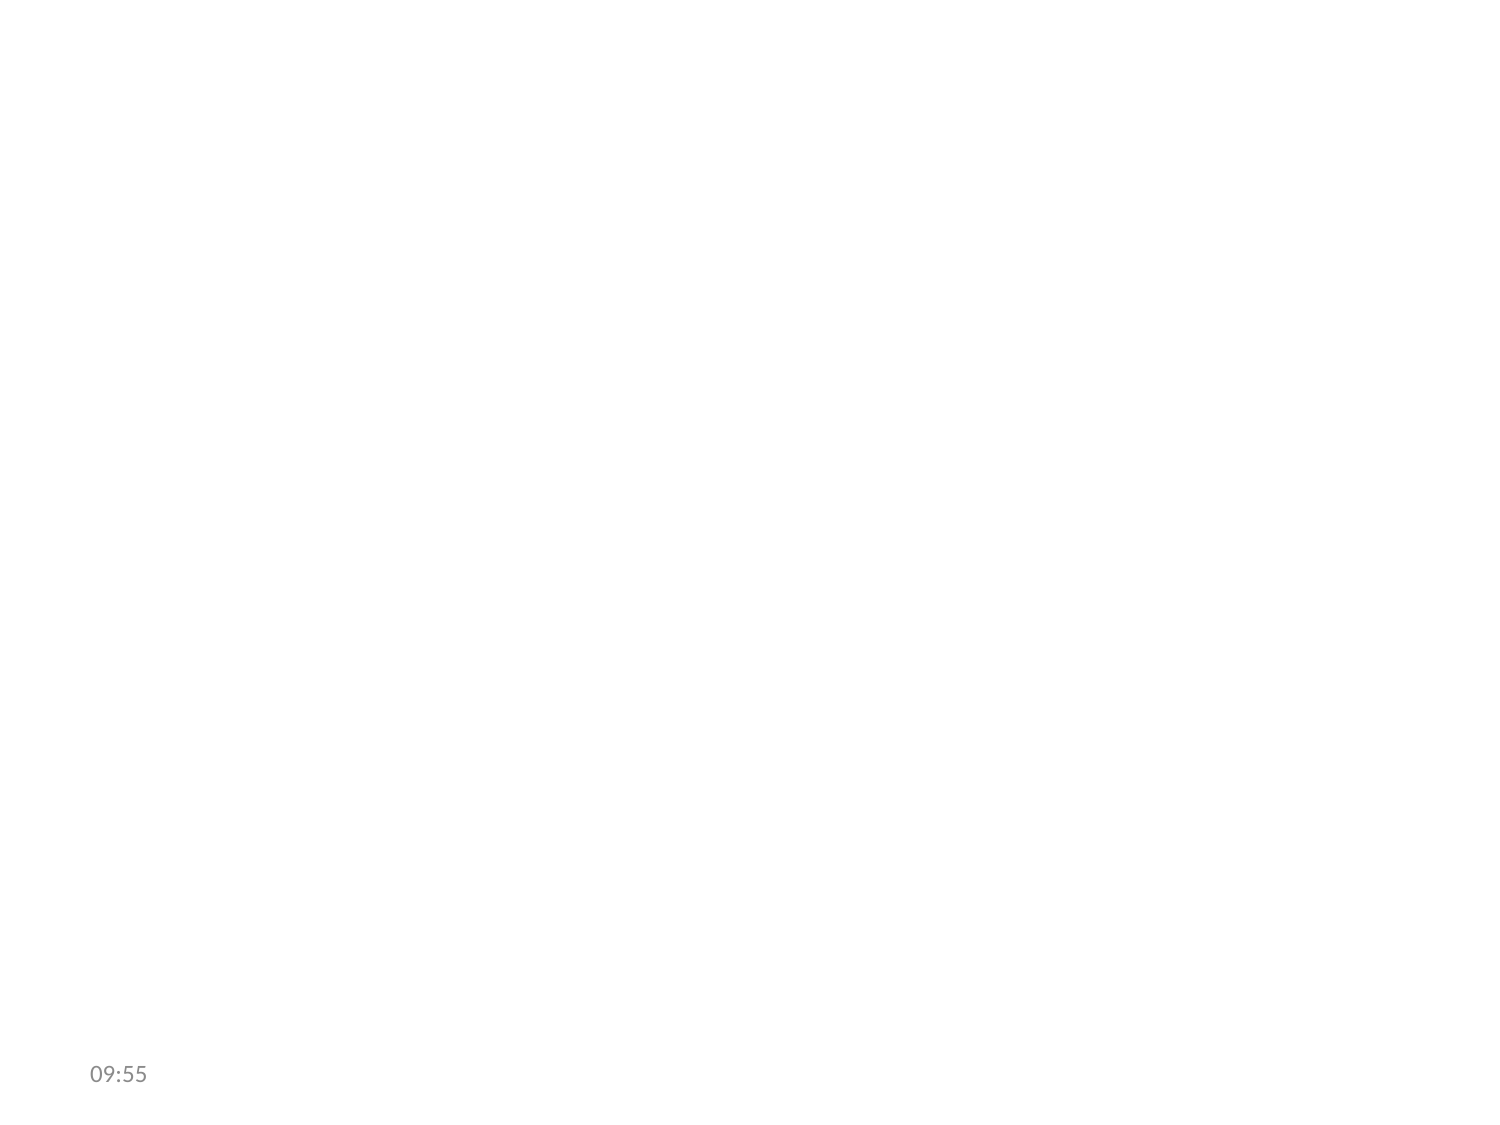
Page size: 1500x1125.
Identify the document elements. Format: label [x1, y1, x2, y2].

slide_number [75, 1042, 425, 1103]
